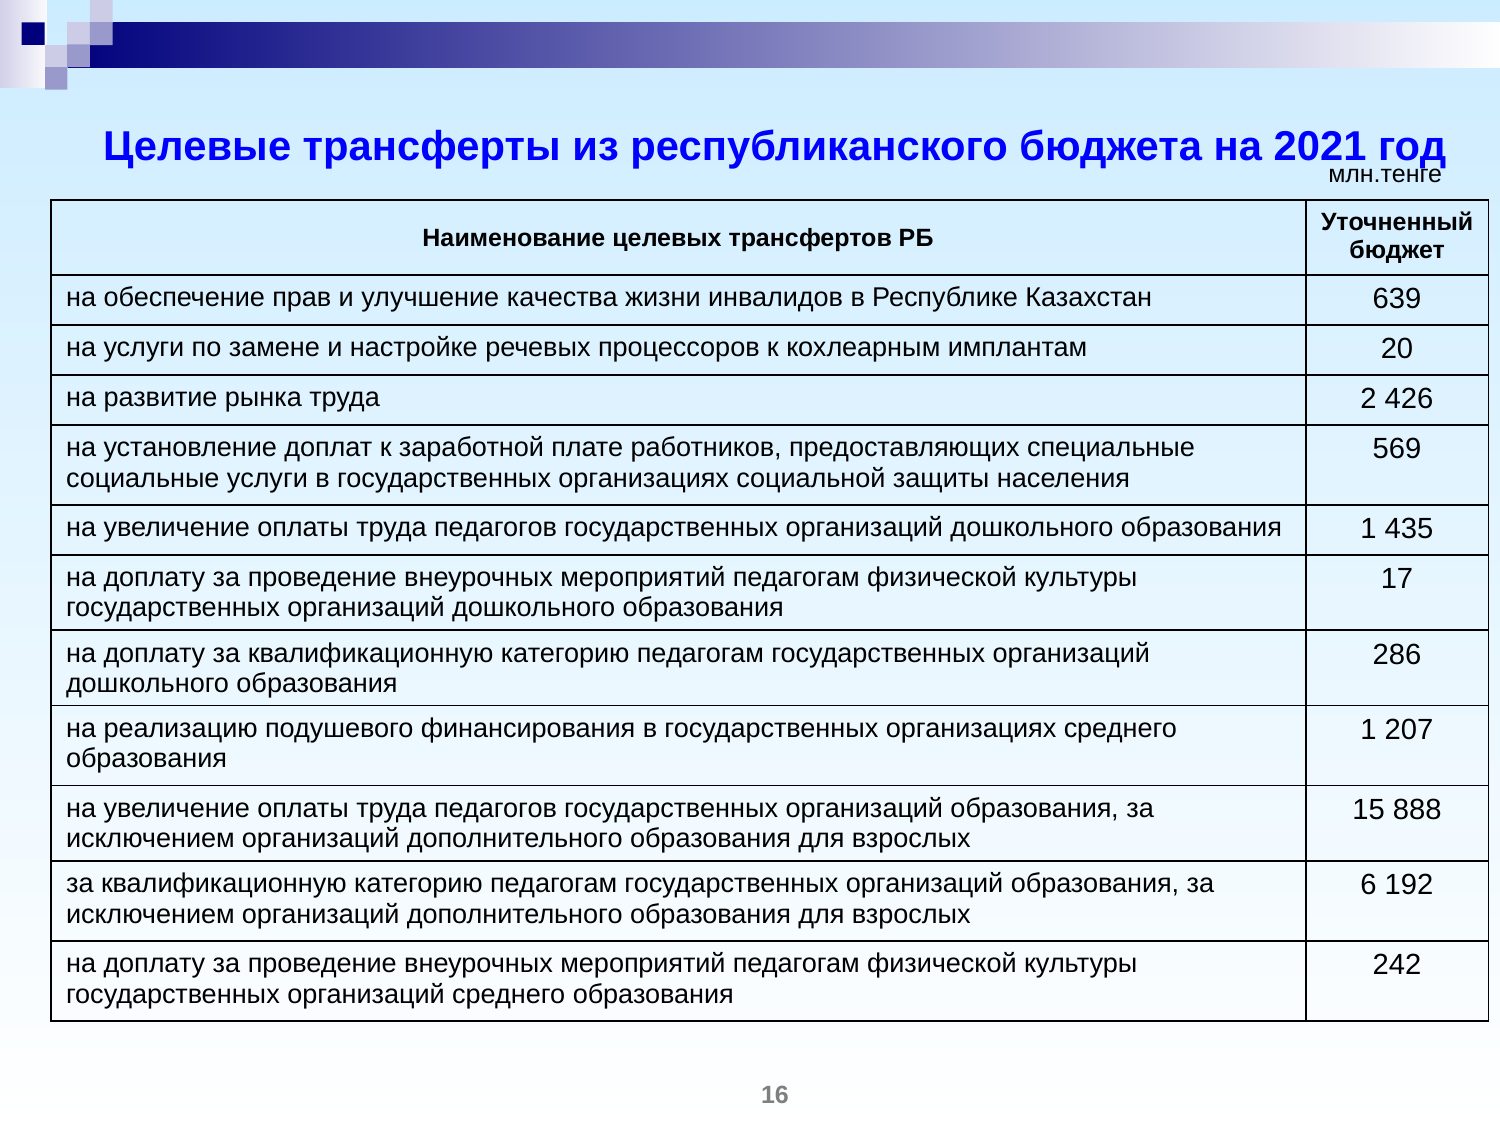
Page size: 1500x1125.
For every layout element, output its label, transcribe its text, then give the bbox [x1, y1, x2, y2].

table_cell на развитие рынка труда [52, 376, 1305, 424]
text_box 16 [625, 1062, 925, 1125]
text_box млн.тенге [1282, 149, 1489, 196]
table_cell 17 [1307, 556, 1488, 629]
table_cell на увеличение оплаты труда педагогов государственных организаций дошкольного образования [52, 506, 1305, 554]
table_cell на доплату за квалификационную категорию педагогам государственных организаций дошкольного образования [52, 631, 1305, 705]
table_header Уточненный бюджет [1307, 201, 1488, 274]
table_cell 6 192 [1307, 862, 1488, 940]
title Целевые трансферты из республиканского бюджета на 2021 год [59, 112, 1491, 175]
table_cell на реализацию подушевого финансирования в государственных организациях среднего образования [52, 706, 1305, 785]
table_cell на установление доплат к заработной плате работников, предоставляющих специальные социальные услуги в государственных организациях социальной защиты населения [52, 426, 1305, 504]
table_header Наименование целевых трансфертов РБ [52, 201, 1305, 274]
table_cell 2 426 [1307, 376, 1488, 424]
table_cell за квалификационную категорию педагогам государственных организаций образования, за исключением организаций дополнительного образования для взрослых [52, 862, 1305, 940]
table_cell 286 [1307, 631, 1488, 705]
table_cell на услуги по замене и настройке речевых процессоров к кохлеарным имплантам [52, 326, 1305, 374]
table_cell на доплату за проведение внеурочных мероприятий педагогам физической культуры государственных организаций среднего образования [52, 942, 1305, 1020]
table_cell на обеспечение прав и улучшение качества жизни инвалидов в Республике Казахстан [52, 276, 1305, 324]
table_cell 1 207 [1307, 706, 1488, 785]
table_cell 639 [1307, 276, 1488, 324]
table_cell 15 888 [1307, 786, 1488, 860]
table_cell 1 435 [1307, 506, 1488, 554]
table_cell на увеличение оплаты труда педагогов государственных организаций образования, за исключением организаций дополнительного образования для взрослых [52, 786, 1305, 860]
table_cell 242 [1307, 942, 1488, 1020]
table_cell 569 [1307, 426, 1488, 504]
table_cell на доплату за проведение внеурочных мероприятий педагогам физической культуры государственных организаций дошкольного образования [52, 556, 1305, 629]
table_cell 20 [1307, 326, 1488, 374]
